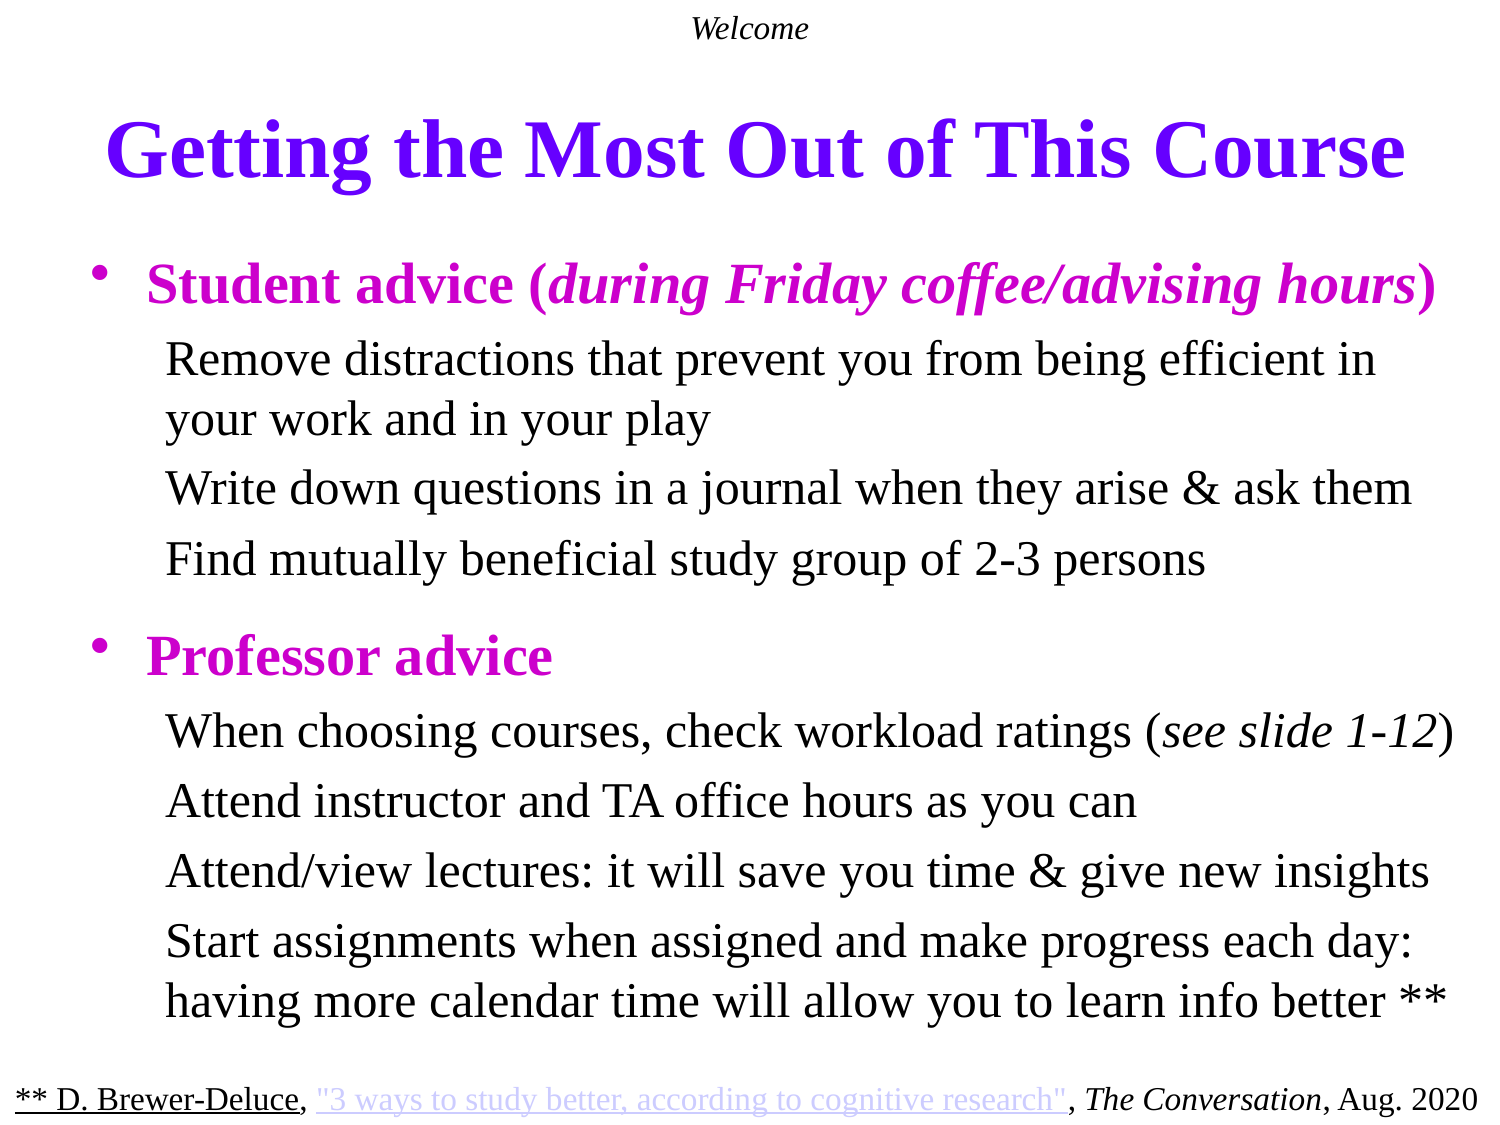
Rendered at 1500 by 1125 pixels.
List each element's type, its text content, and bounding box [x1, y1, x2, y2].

list Student advice (during Friday coffee/advising hours) Remove distractions that prevent you from being efficient in your work and in your play Write down questions in a journal when they arise & ask them Find mutually beneficial study group of 2-3 persons [75, 237, 1463, 609]
text_box Welcome [0, 0, 1500, 54]
text_box ** D. Brewer-Deluce, "3 ways to study better, according to cognitive research", The Conversation, Aug. 2020 [0, 1069, 1500, 1125]
text_box Professor advice When choosing courses, check workload ratings (see slide 1-12) Attend instructor and TA office hours as you can Attend/view lectures: it will save you time & give new insights Start assignments when assigned and make progress each day: having more calendar time will allow you to learn info better ** [75, 609, 1475, 1063]
title Getting the Most Out of This Course [75, 54, 1438, 237]
